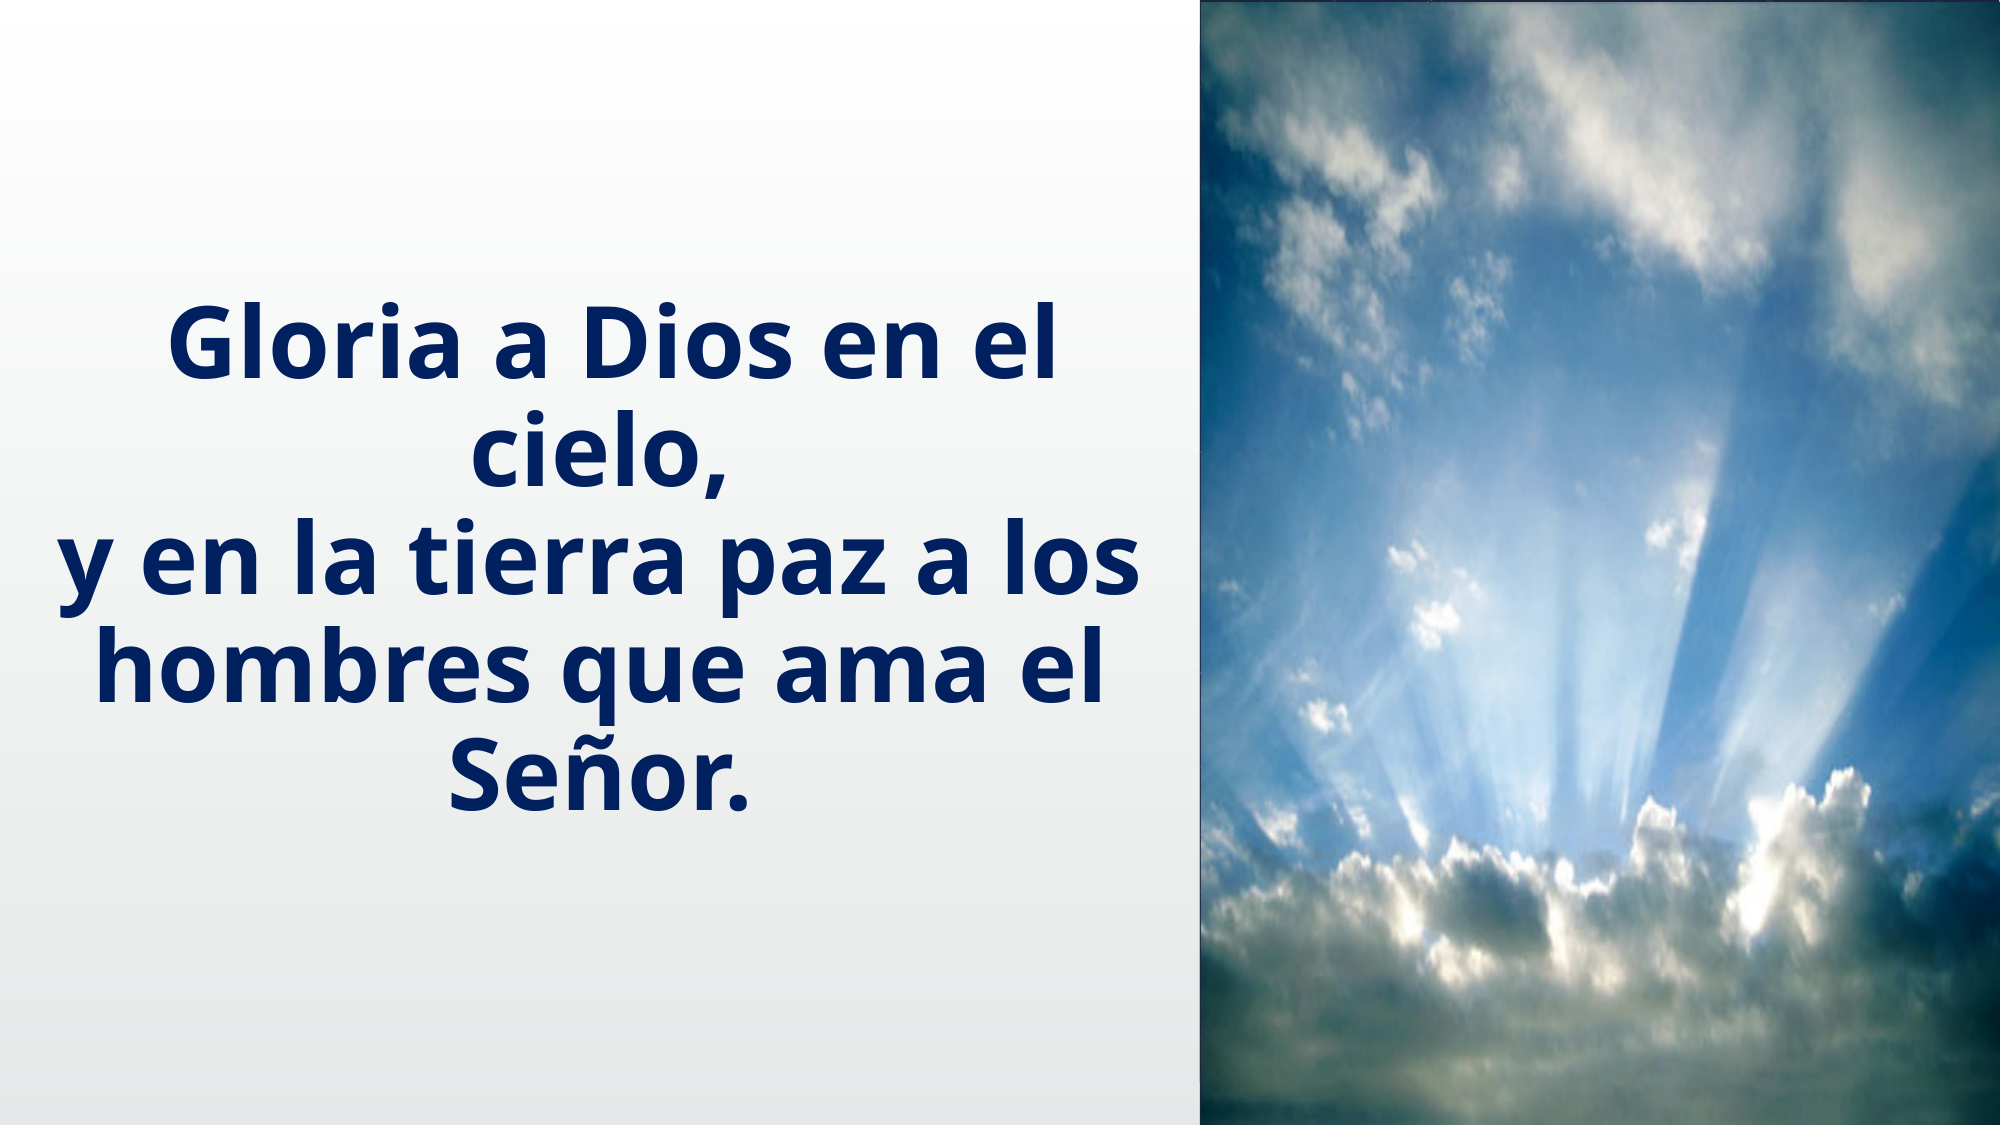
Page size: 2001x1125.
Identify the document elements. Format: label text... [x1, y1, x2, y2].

title Gloria a Dios en el cielo, y en la tierra paz a los hombres que ama el Señor. [0, 0, 1200, 1125]
picture [1993, 937, 2000, 950]
picture [1200, 0, 2000, 1125]
